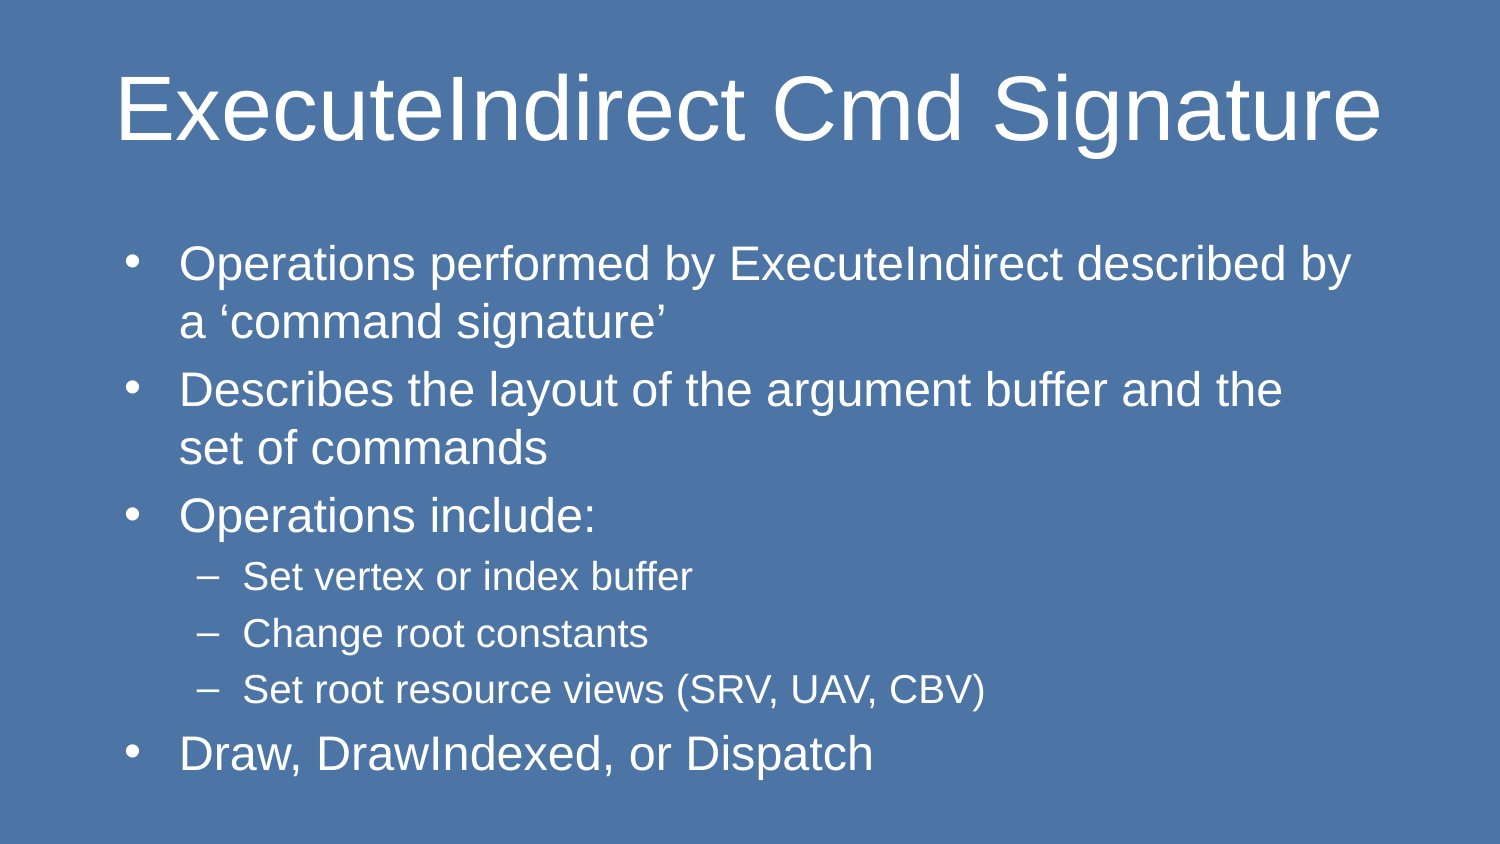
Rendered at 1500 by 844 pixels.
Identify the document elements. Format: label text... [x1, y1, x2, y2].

title ExecuteIndirect Cmd Signature [75, 33, 1425, 175]
list Operations performed by ExecuteIndirect described by a ‘command signature’ Describes the layout of the argument buffer and the set of commands Operations include: Set vertex or index buffer Change root constants Set root resource views (SRV, UAV, CBV) Draw, DrawIndexed, or Dispatch [109, 224, 1371, 791]
